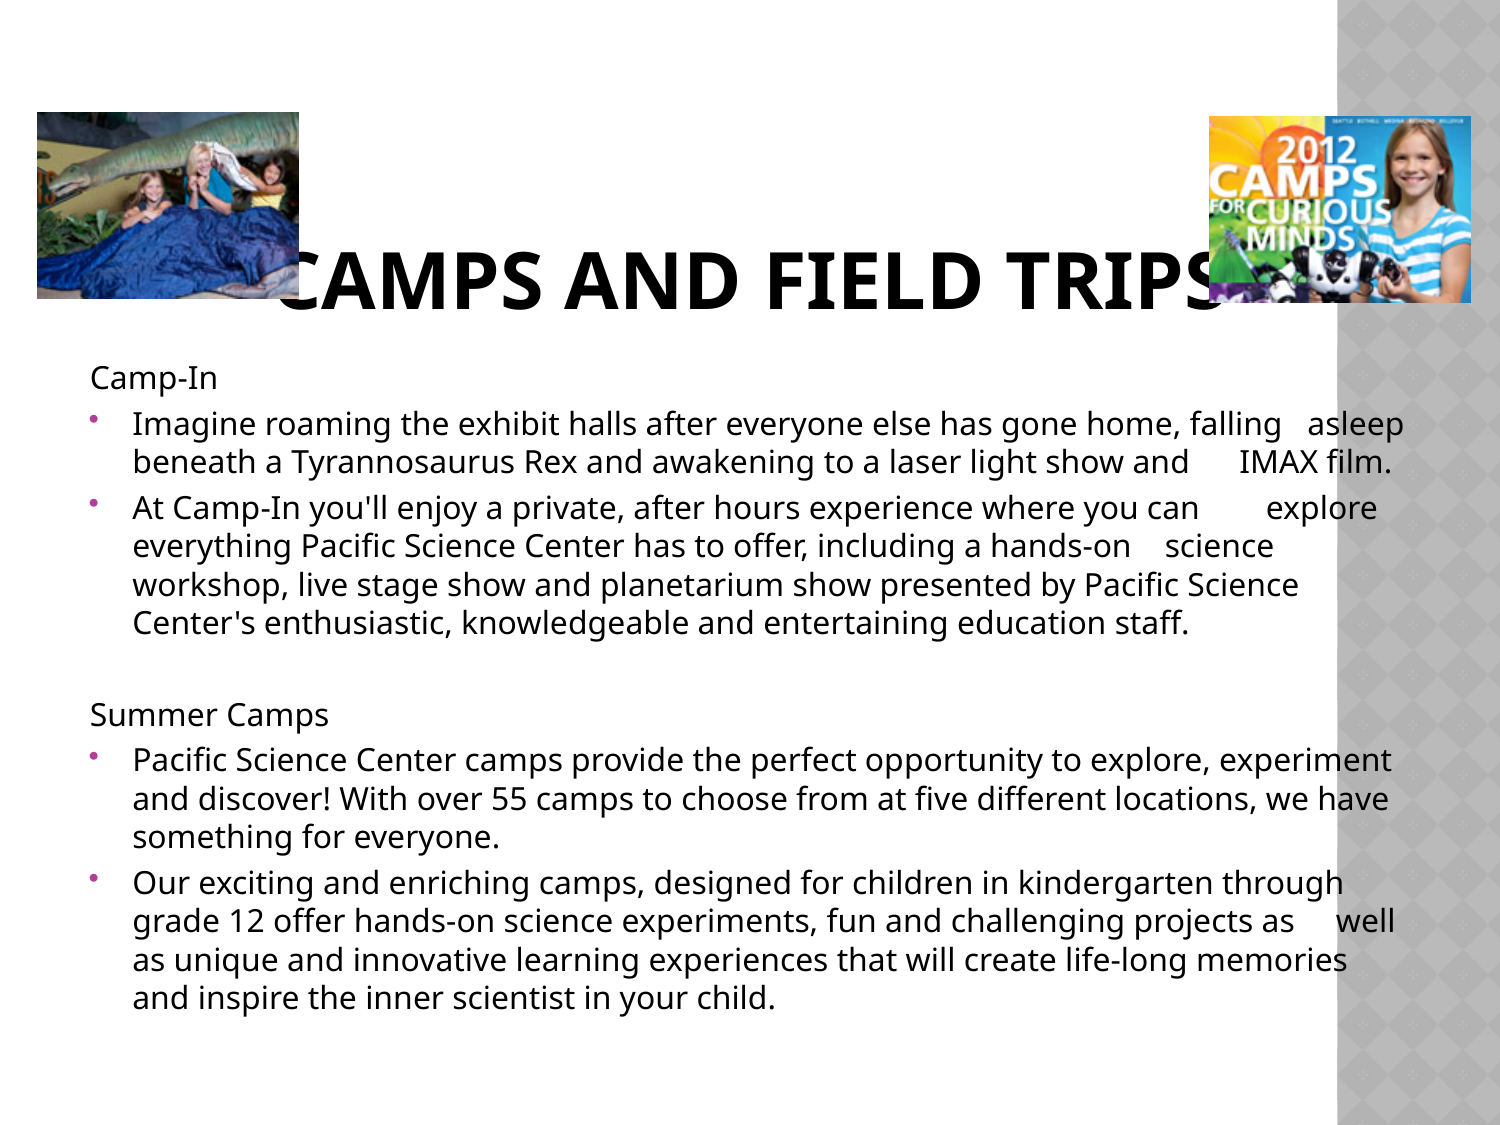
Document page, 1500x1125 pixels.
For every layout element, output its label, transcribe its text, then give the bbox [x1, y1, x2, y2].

picture [37, 112, 299, 299]
title Camps and Field Trips [75, 137, 1425, 325]
list Camp-In Imagine roaming the exhibit halls after everyone else has gone home, falling asleep beneath a Tyrannosaurus Rex and awakening to a laser light show and IMAX film. At Camp-In you'll enjoy a private, after hours experience where you can explore everything Pacific Science Center has to offer, including a hands-on science workshop, live stage show and planetarium show presented by Pacific Science Center's enthusiastic, knowledgeable and entertaining education staff. Summer Camps Pacific Science Center camps provide the perfect opportunity to explore, experiment and discover! With over 55 camps to choose from at five different locations, we have something for everyone. Our exciting and enriching camps, designed for children in kindergarten through grade 12 offer hands-on science experiments, fun and challenging projects as well as unique and innovative learning experiences that will create life-long memories and inspire the inner scientist in your child. [75, 350, 1425, 1070]
picture [1209, 116, 1472, 304]
